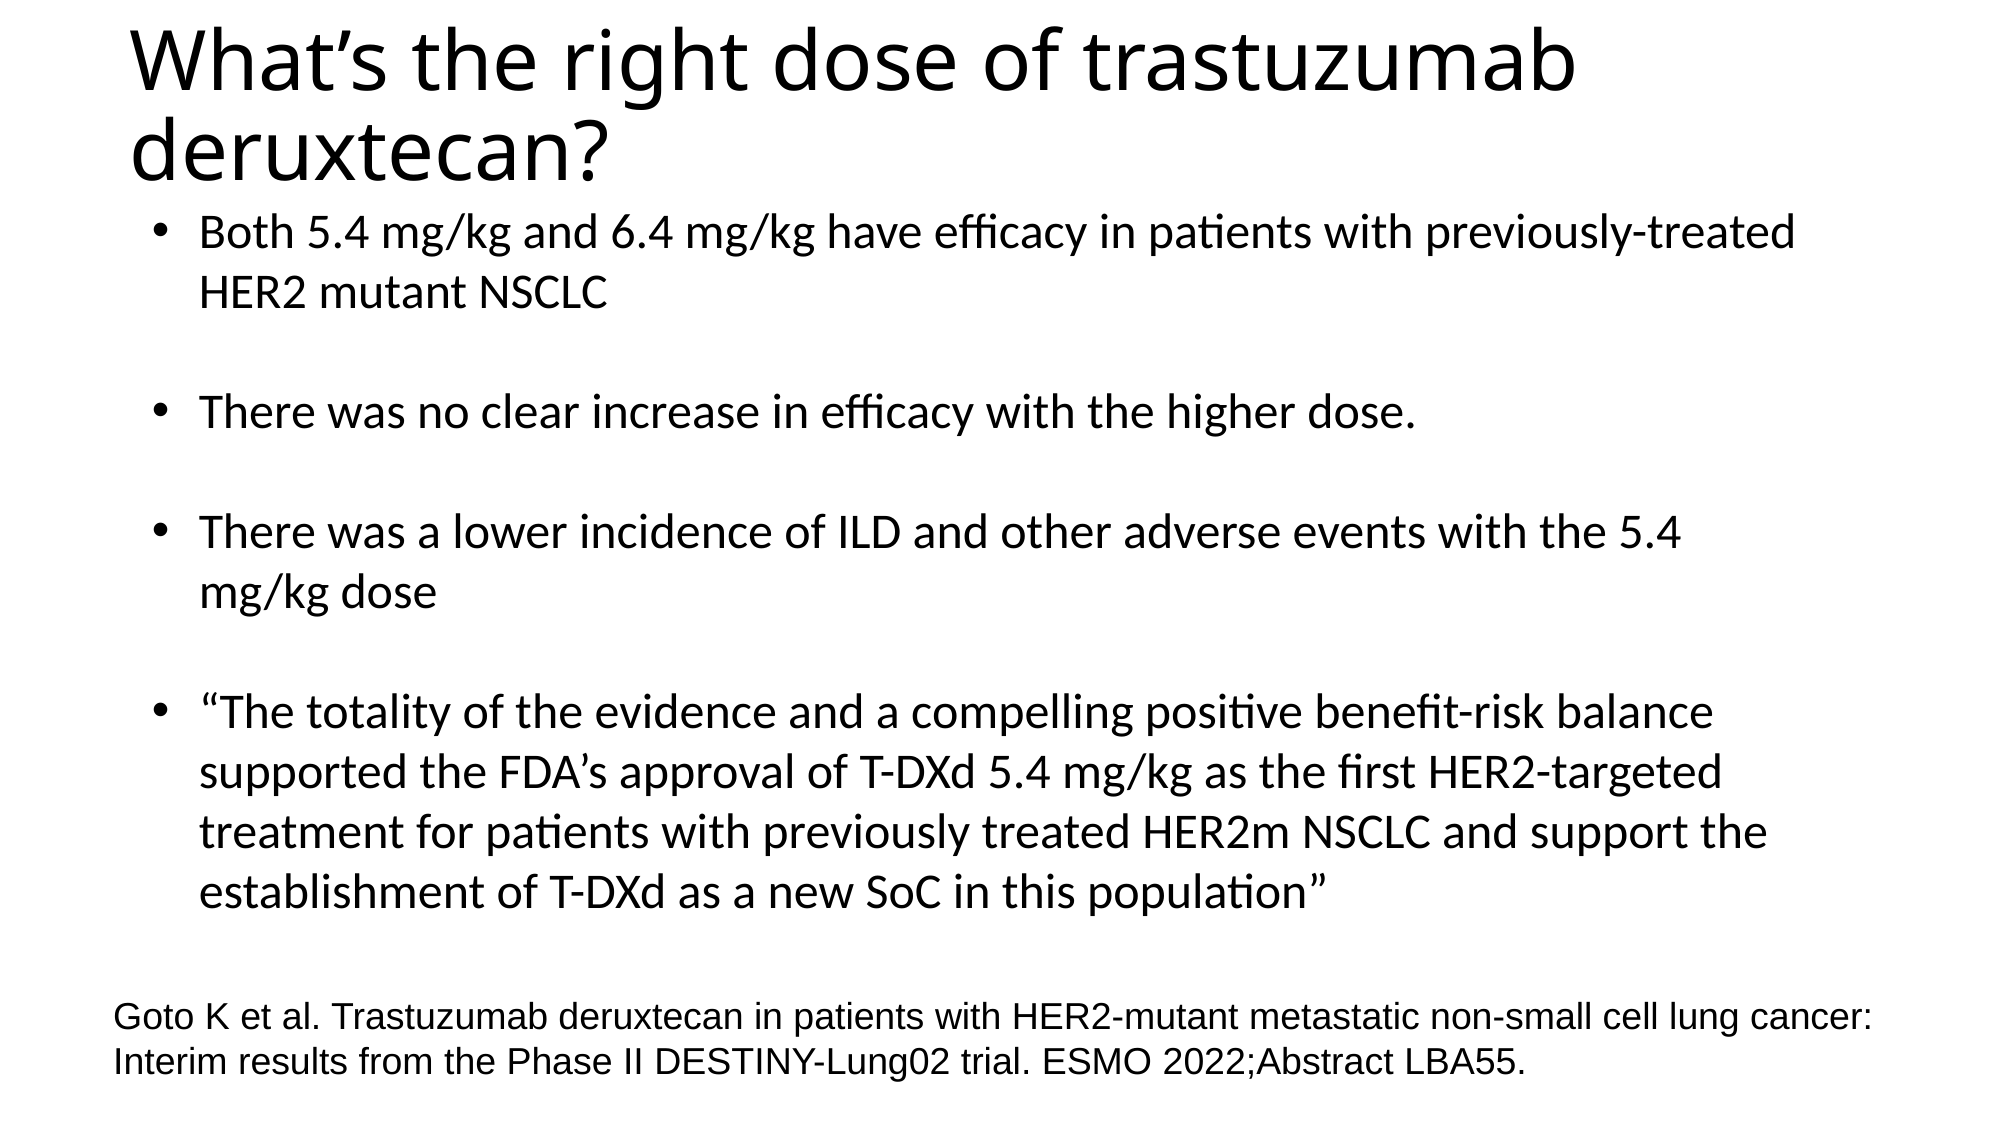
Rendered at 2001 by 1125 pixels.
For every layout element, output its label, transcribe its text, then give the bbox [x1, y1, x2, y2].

title What’s the right dose of trastuzumab deruxtecan? [114, 0, 1840, 218]
text_box Both 5.4 mg/kg and 6.4 mg/kg have efficacy in patients with previously-treated HER2 mutant NSCLC There was no clear increase in efficacy with the higher dose. There was a lower incidence of ILD and other adverse events with the 5.4 mg/kg dose “The totality of the evidence and a compelling positive benefit-risk balance supported the FDA’s approval of T-DXd 5.4 mg/kg as the first HER2-targeted treatment for patients with previously treated HER2m NSCLC and support the establishment of T-DXd as a new SoC in this population” [137, 191, 1818, 927]
text_box Goto K et al. Trastuzumab deruxtecan in patients with HER2-mutant metastatic non-small cell lung cancer: Interim results from the Phase II DESTINY-Lung02 trial. ESMO 2022;Abstract LBA55. [98, 984, 1947, 1090]
